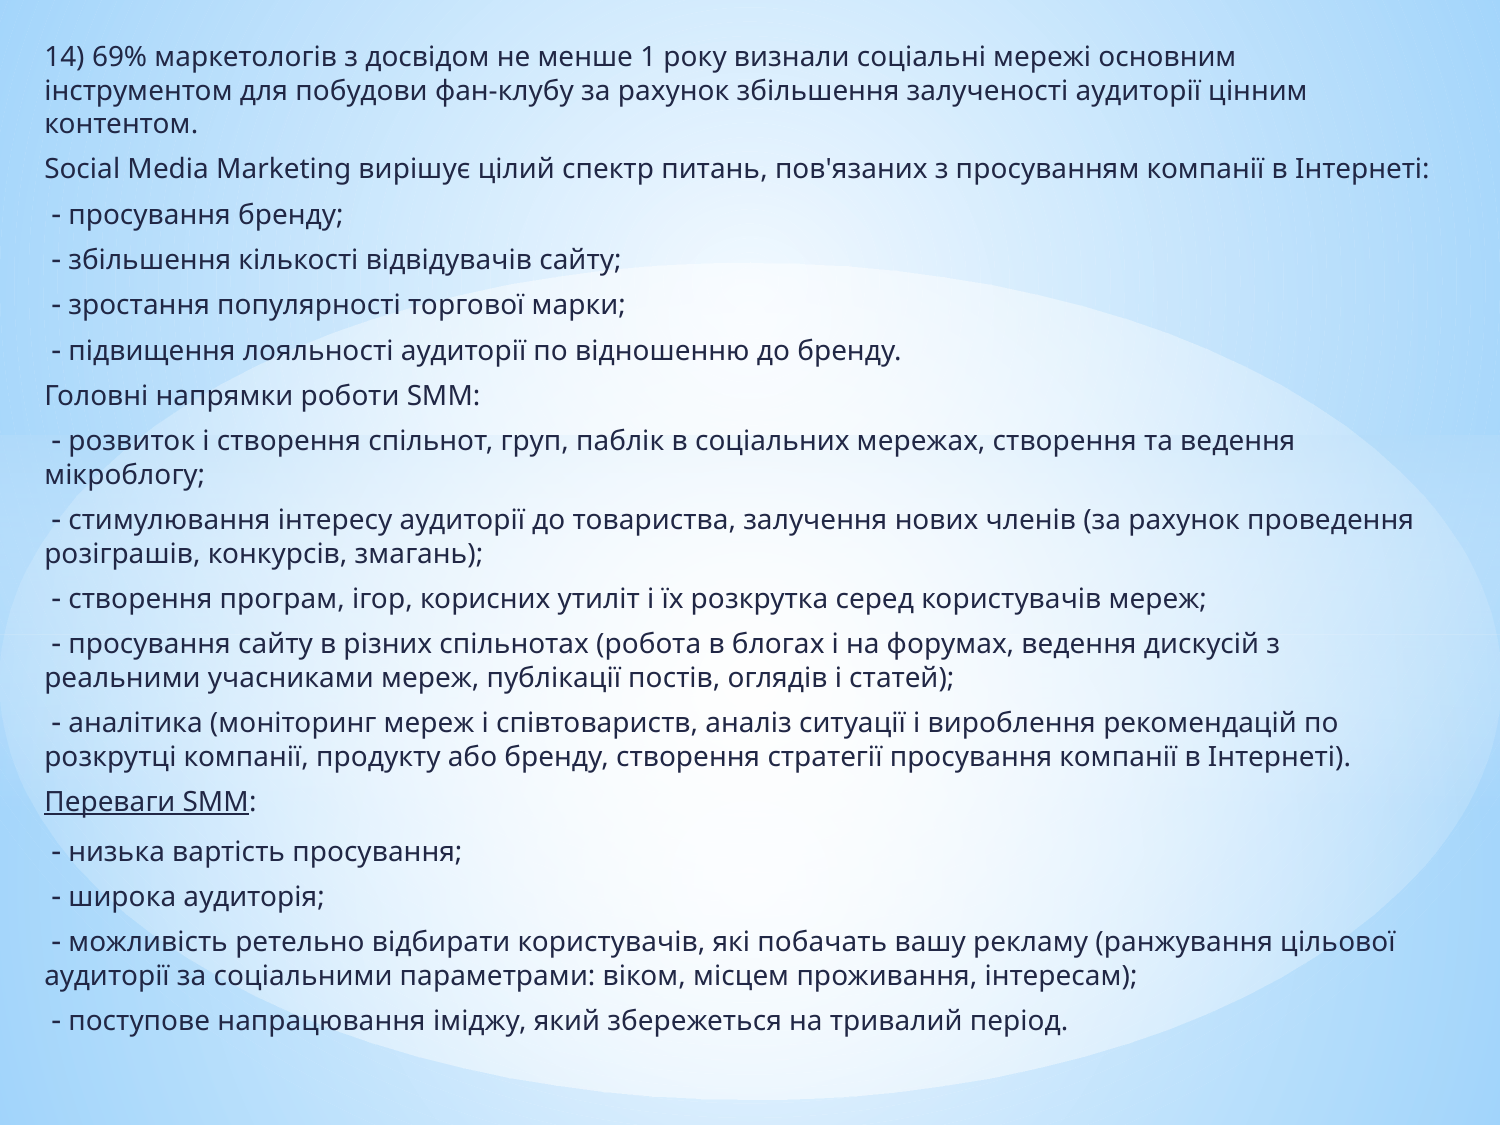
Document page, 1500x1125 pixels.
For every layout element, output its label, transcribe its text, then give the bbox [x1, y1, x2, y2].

subtitle 14) 69% маркетологів з досвідом не менше 1 року визнали соціальні мережі основним інструментом для побудови фан-клубу за рахунок збільшення залученості аудиторії цінним контентом. Social Media Marketing вирішує цілий спектр питань, пов'язаних з просуванням компанії в Інтернеті:  просування бренду;  збільшення кількості відвідувачів сайту;  зростання популярності торгової марки;  підвищення лояльності аудиторії по відношенню до бренду. Головні напрямки роботи SMM:  розвиток і створення спільнот, груп, паблік в соціальних мережах, створення та ведення мікроблогу;  стимулювання інтересу аудиторії до товариства, залучення нових членів (за рахунок проведення розіграшів, конкурсів, змагань);  створення програм, ігор, корисних утиліт і їх розкрутка серед користувачів мереж;  просування сайту в різних спільнотах (робота в блогах і на форумах, ведення дискусій з реальними учасниками мереж, публікації постів, оглядів і статей);  аналітика (моніторинг мереж і співтовариств, аналіз ситуації і вироблення рекомендацій по розкрутці компанії, продукту або бренду, створення стратегії просування компанії в Інтернеті). Переваги SMM:  низька вартість просування;  широка аудиторія;  можливість ретельно відбирати користувачів, які побачать вашу рекламу (ранжування цільової аудиторії за соціальними параметрами: віком, місцем проживання, інтересам);  поступове напрацювання іміджу, який збережеться на тривалий період. [29, 30, 1447, 1047]
